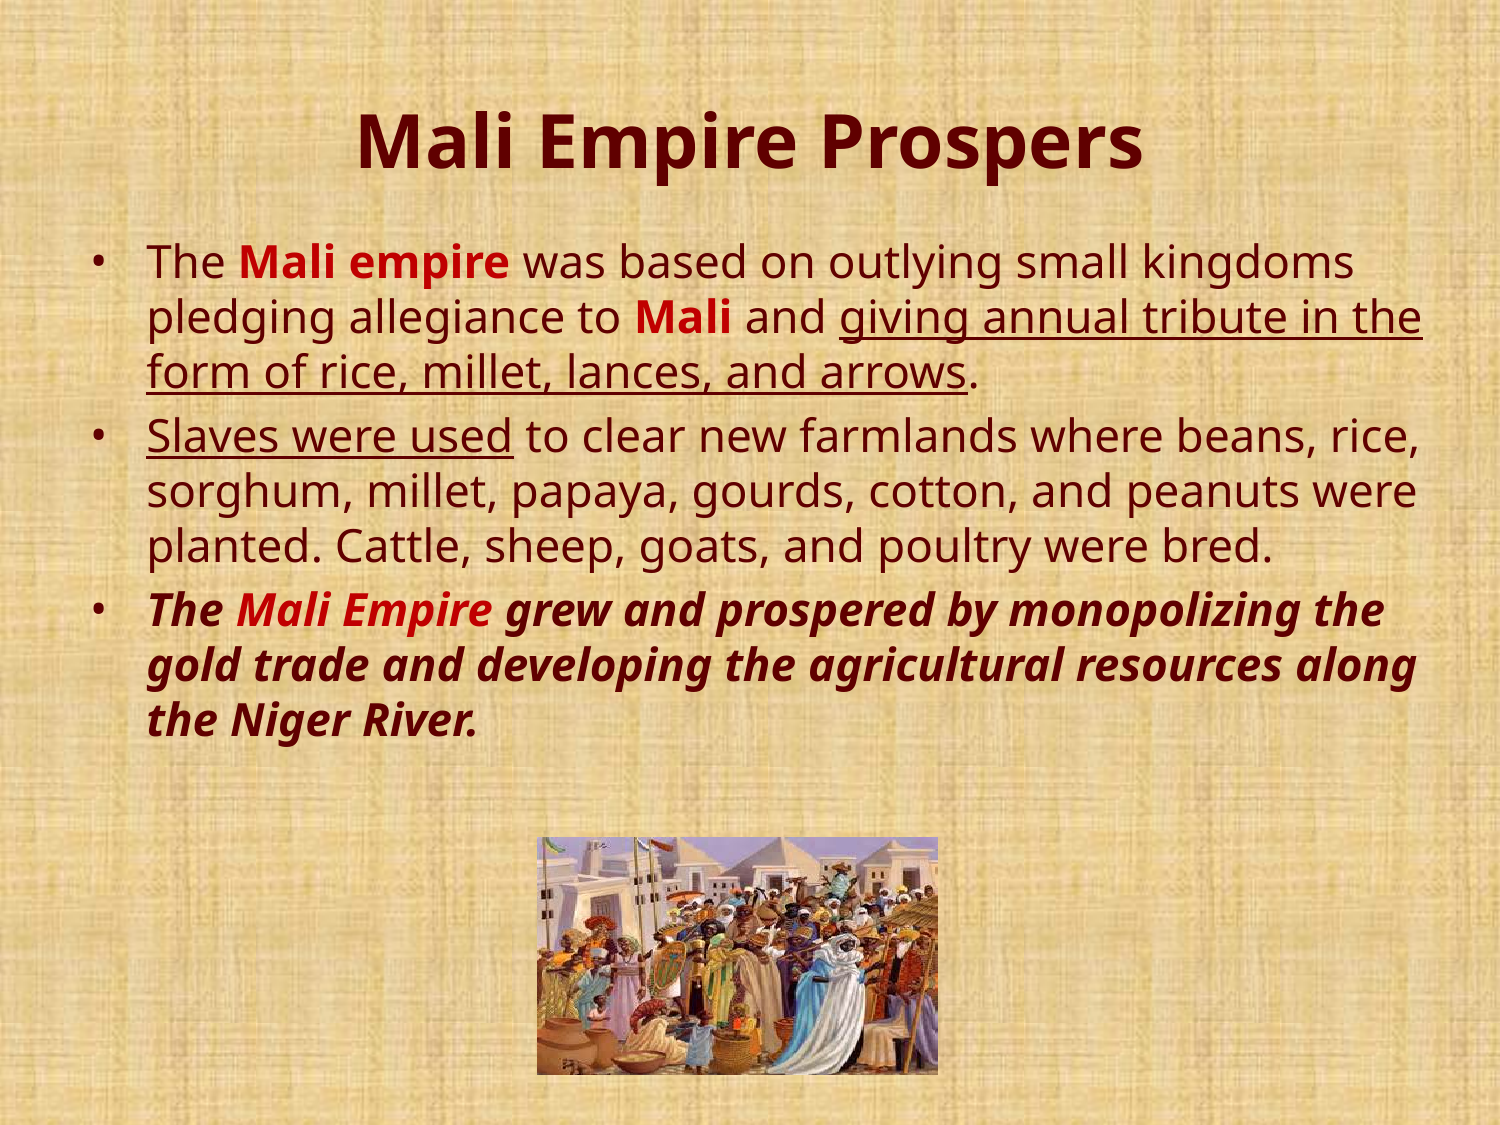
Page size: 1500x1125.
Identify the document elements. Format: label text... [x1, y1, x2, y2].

list The Mali empire was based on outlying small kingdoms pledging allegiance to Mali and giving annual tribute in the form of rice, millet, lances, and arrows. Slaves were used to clear new farmlands where beans, rice, sorghum, millet, papaya, gourds, cotton, and peanuts were planted. Cattle, sheep, goats, and poultry were bred. The Mali Empire grew and prospered by monopolizing the gold trade and developing the agricultural resources along the Niger River. [75, 224, 1463, 1005]
picture [0, 0, 1500, 1125]
title Mali Empire Prospers [75, 45, 1425, 224]
